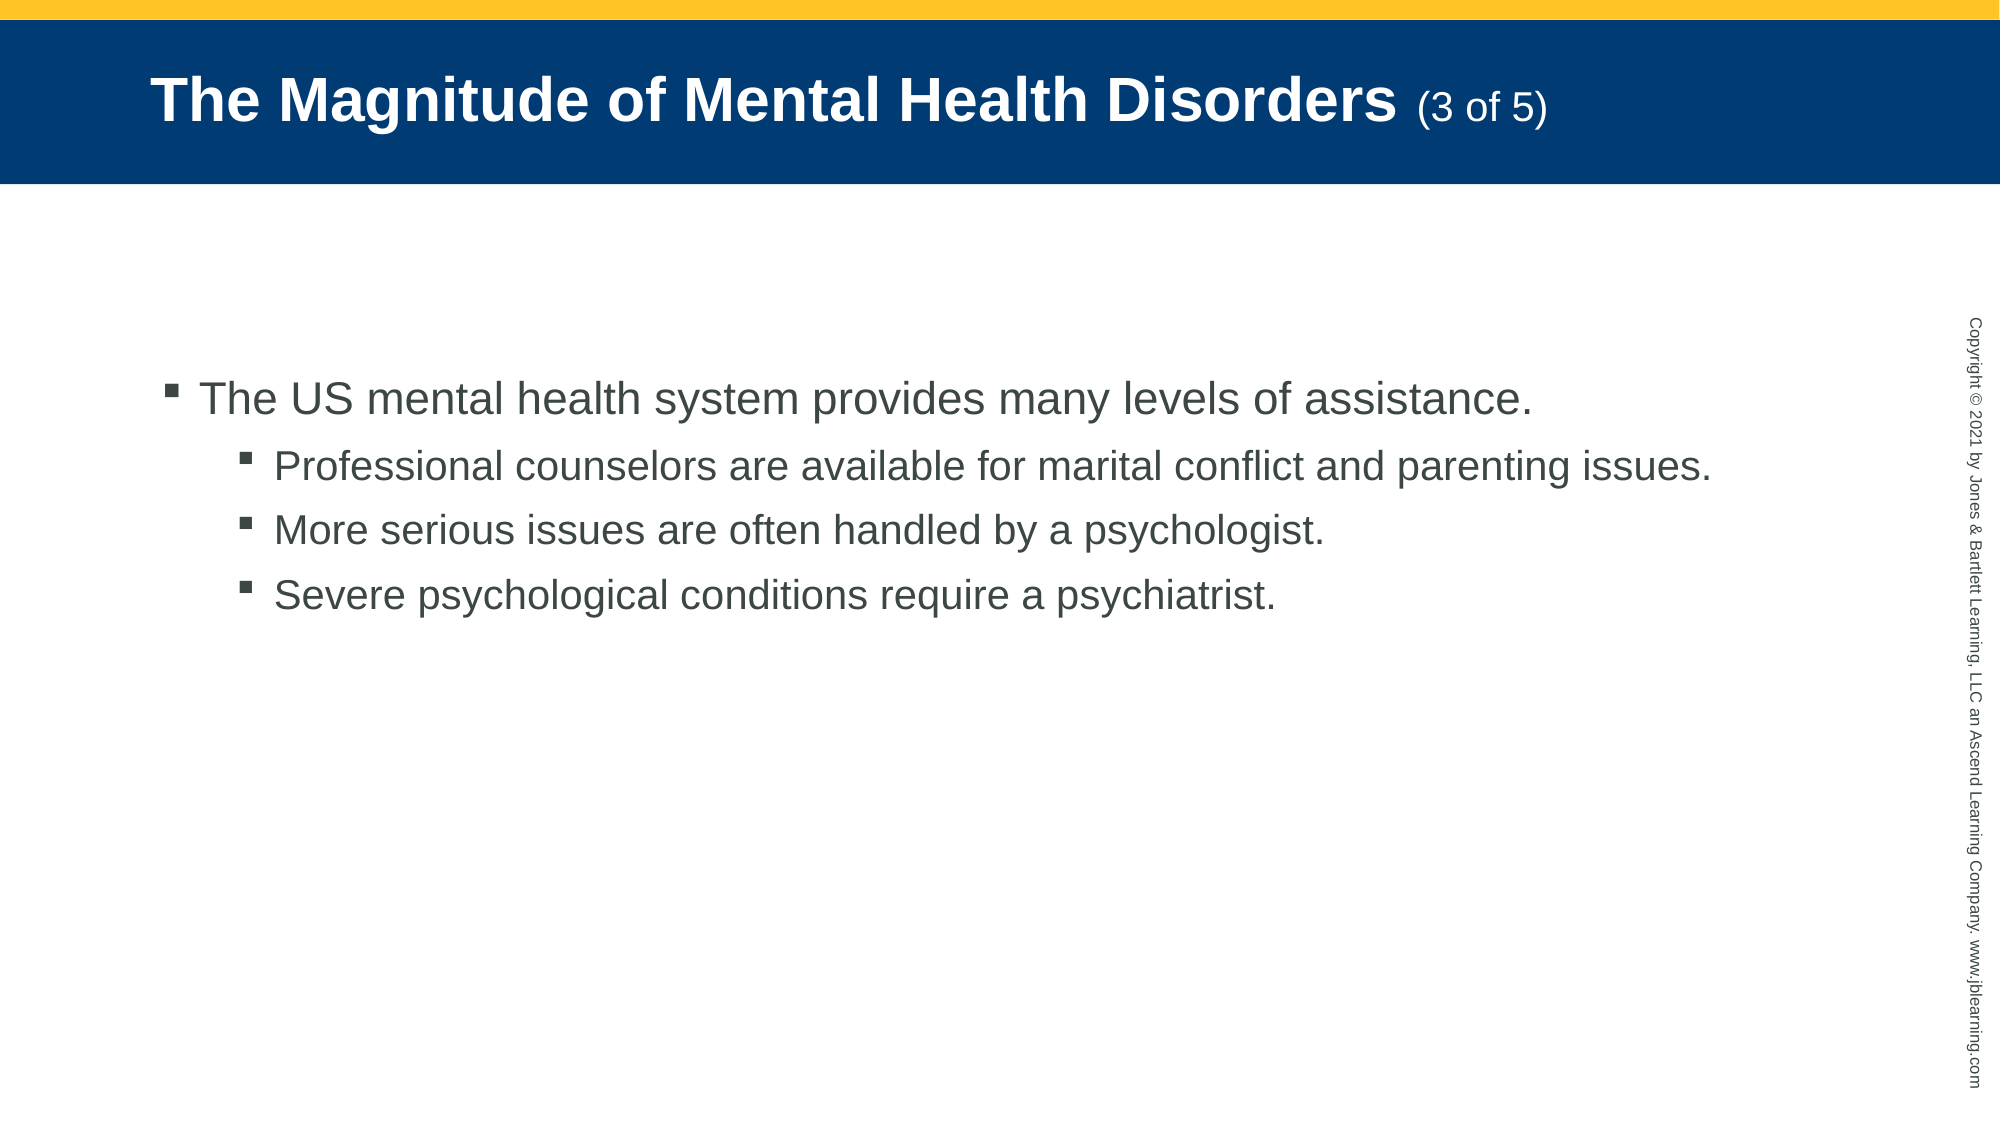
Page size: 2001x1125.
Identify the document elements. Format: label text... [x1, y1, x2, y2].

list The US mental health system provides many levels of assistance. Professional counselors are available for marital conflict and parenting issues. More serious issues are often handled by a psychologist. Severe psychological conditions require a psychiatrist. [146, 361, 1859, 1016]
title The Magnitude of Mental Health Disorders (3 of 5) [0, 19, 2000, 185]
